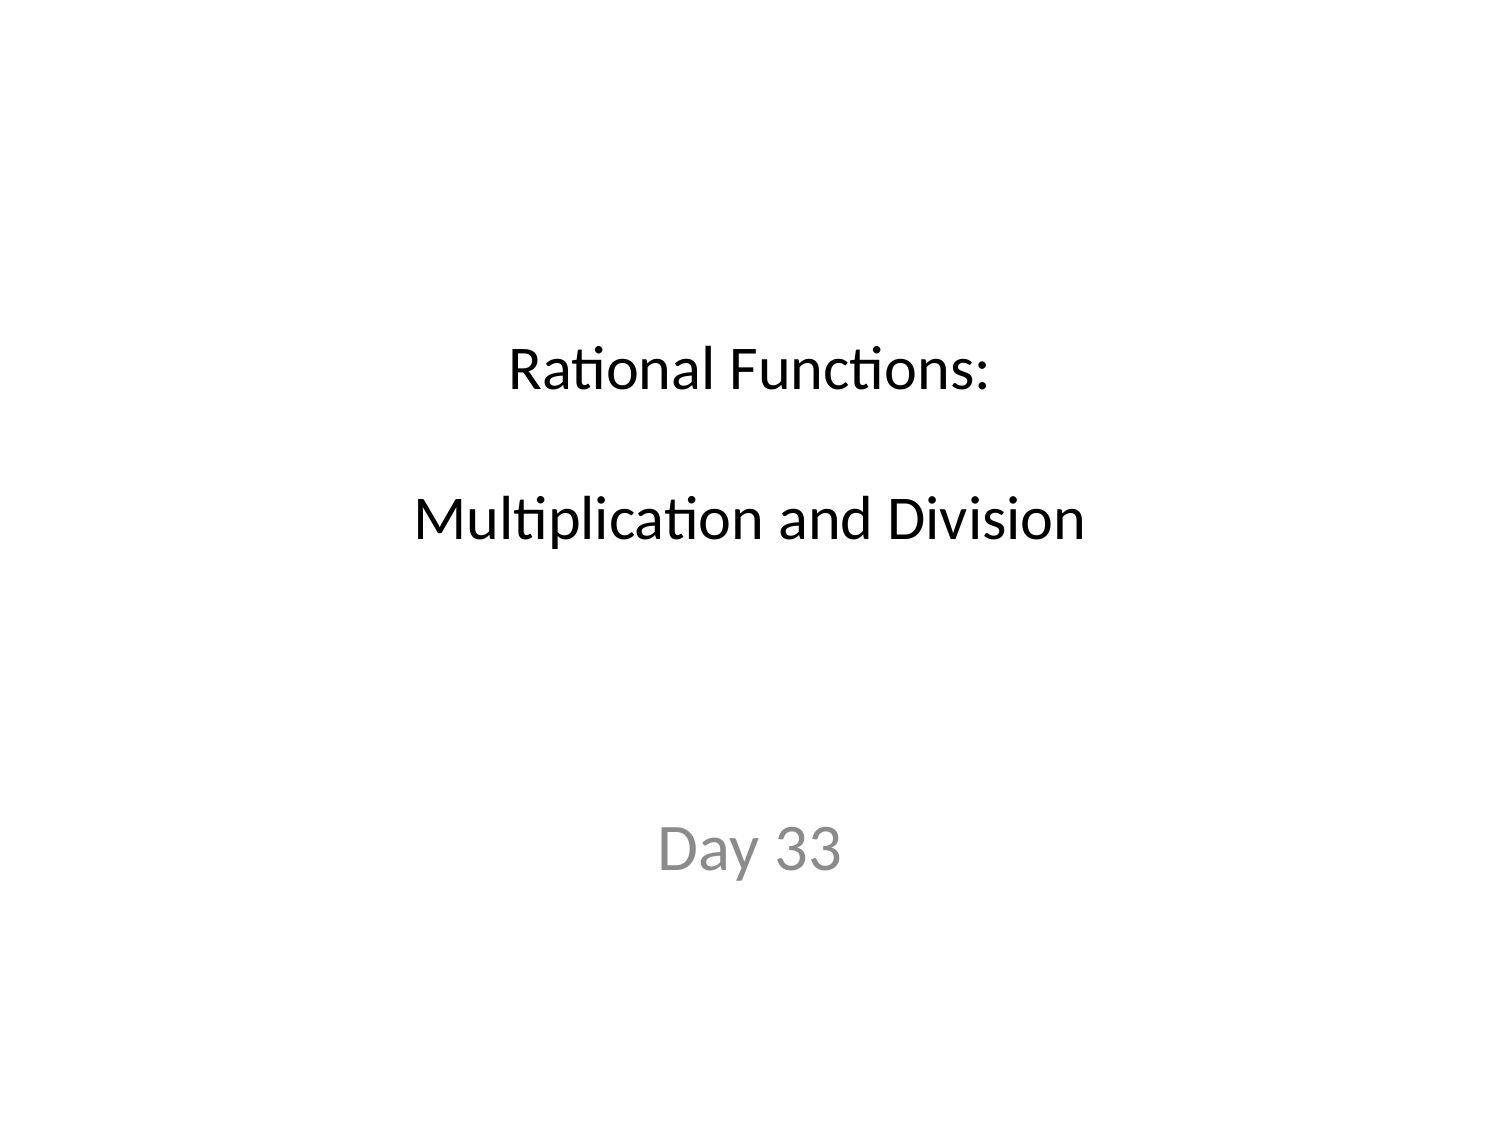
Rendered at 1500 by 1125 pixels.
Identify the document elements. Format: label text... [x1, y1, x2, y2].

title Rational Functions: Multiplication and Division [112, 319, 1388, 561]
subtitle Day 33 [225, 796, 1275, 1084]
